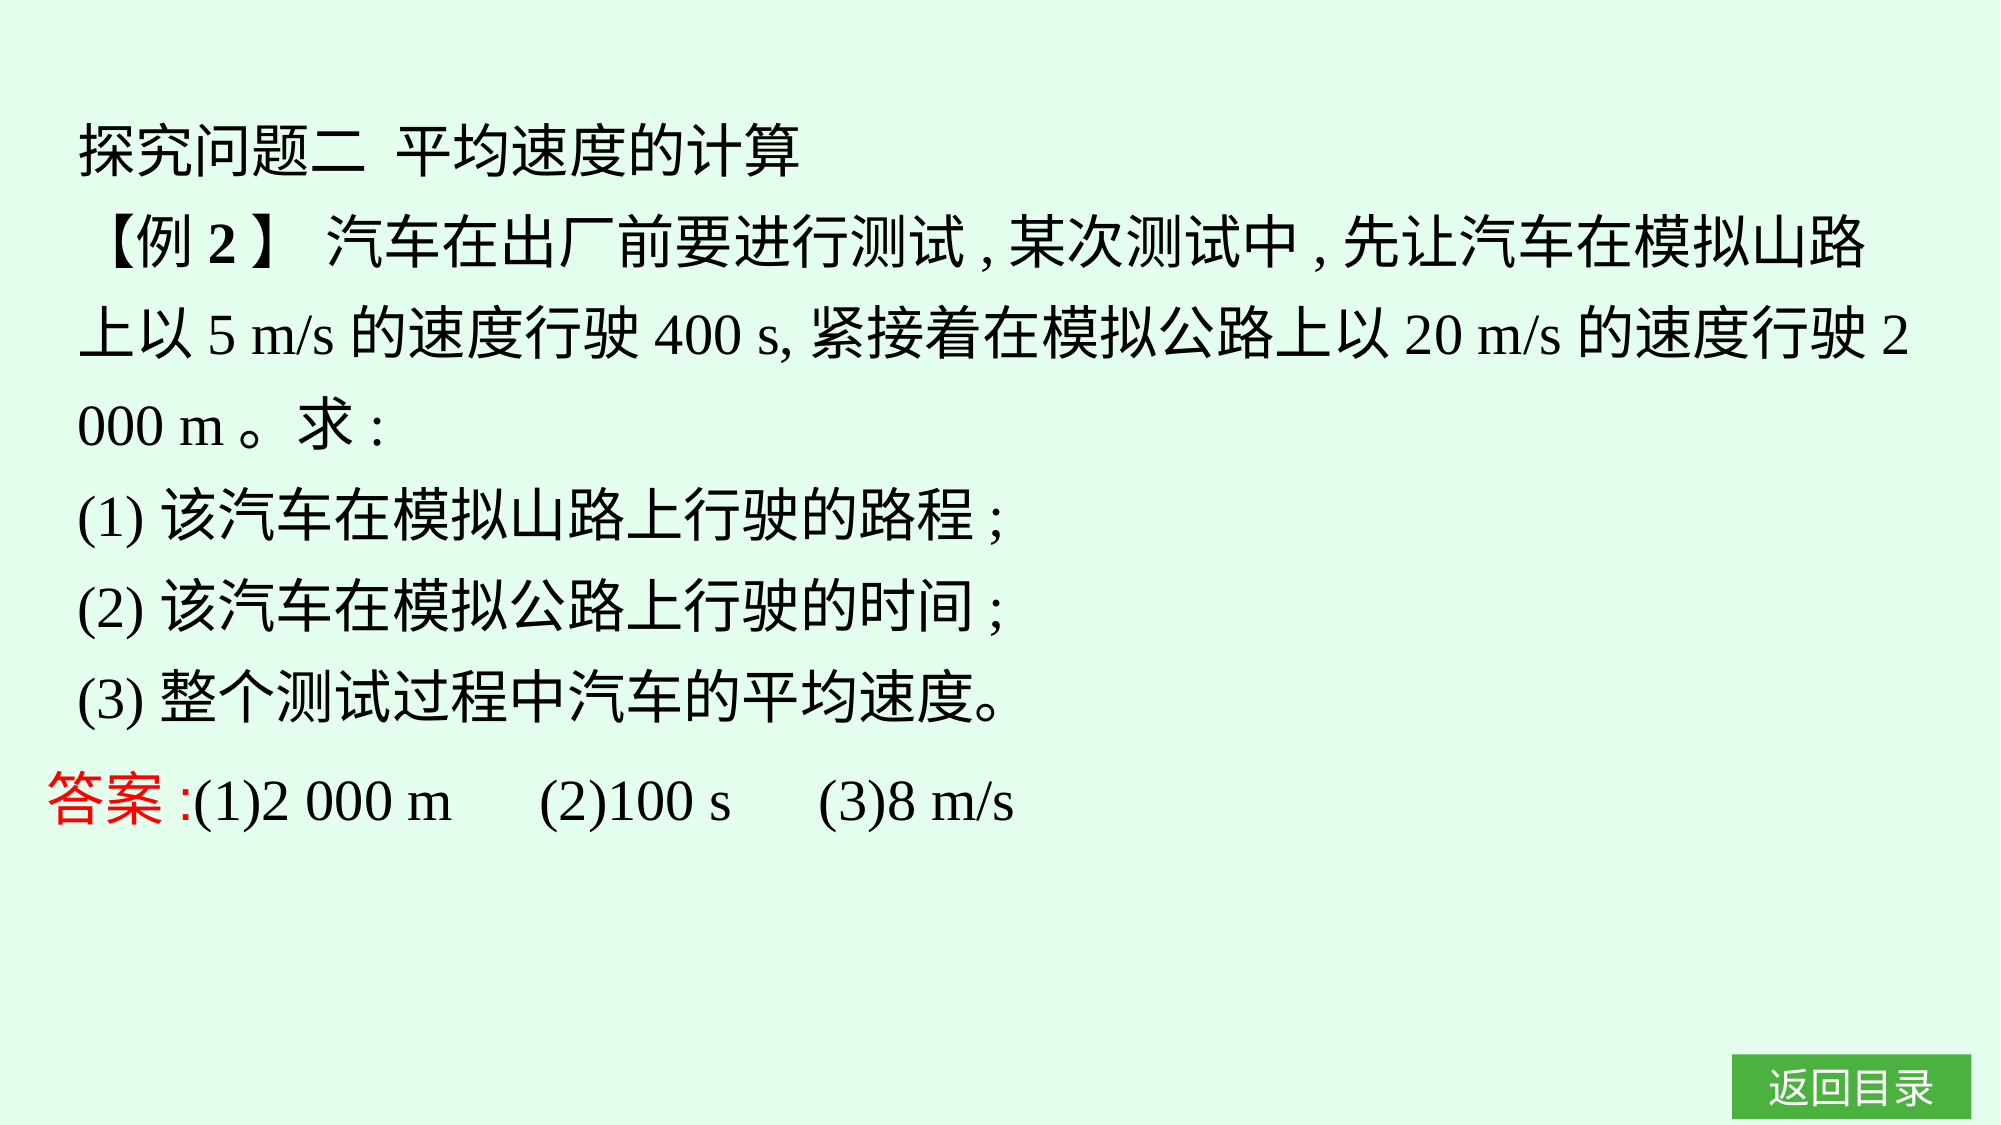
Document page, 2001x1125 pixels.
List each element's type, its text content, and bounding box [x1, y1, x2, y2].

text_box 探究问题二 平均速度的计算 【例2】 汽车在出厂前要进行测试,某次测试中,先让汽车在模拟山路上以5 m/s的速度行驶400 s,紧接着在模拟公路上以20 m/s的速度行驶2 000 m。求: (1)该汽车在模拟山路上行驶的路程; (2)该汽车在模拟公路上行驶的时间; (3)整个测试过程中汽车的平均速度。 [62, 85, 1938, 738]
text_box 答案:(1)2 000 m (2)100 s (3)8 m/s [32, 734, 1045, 840]
